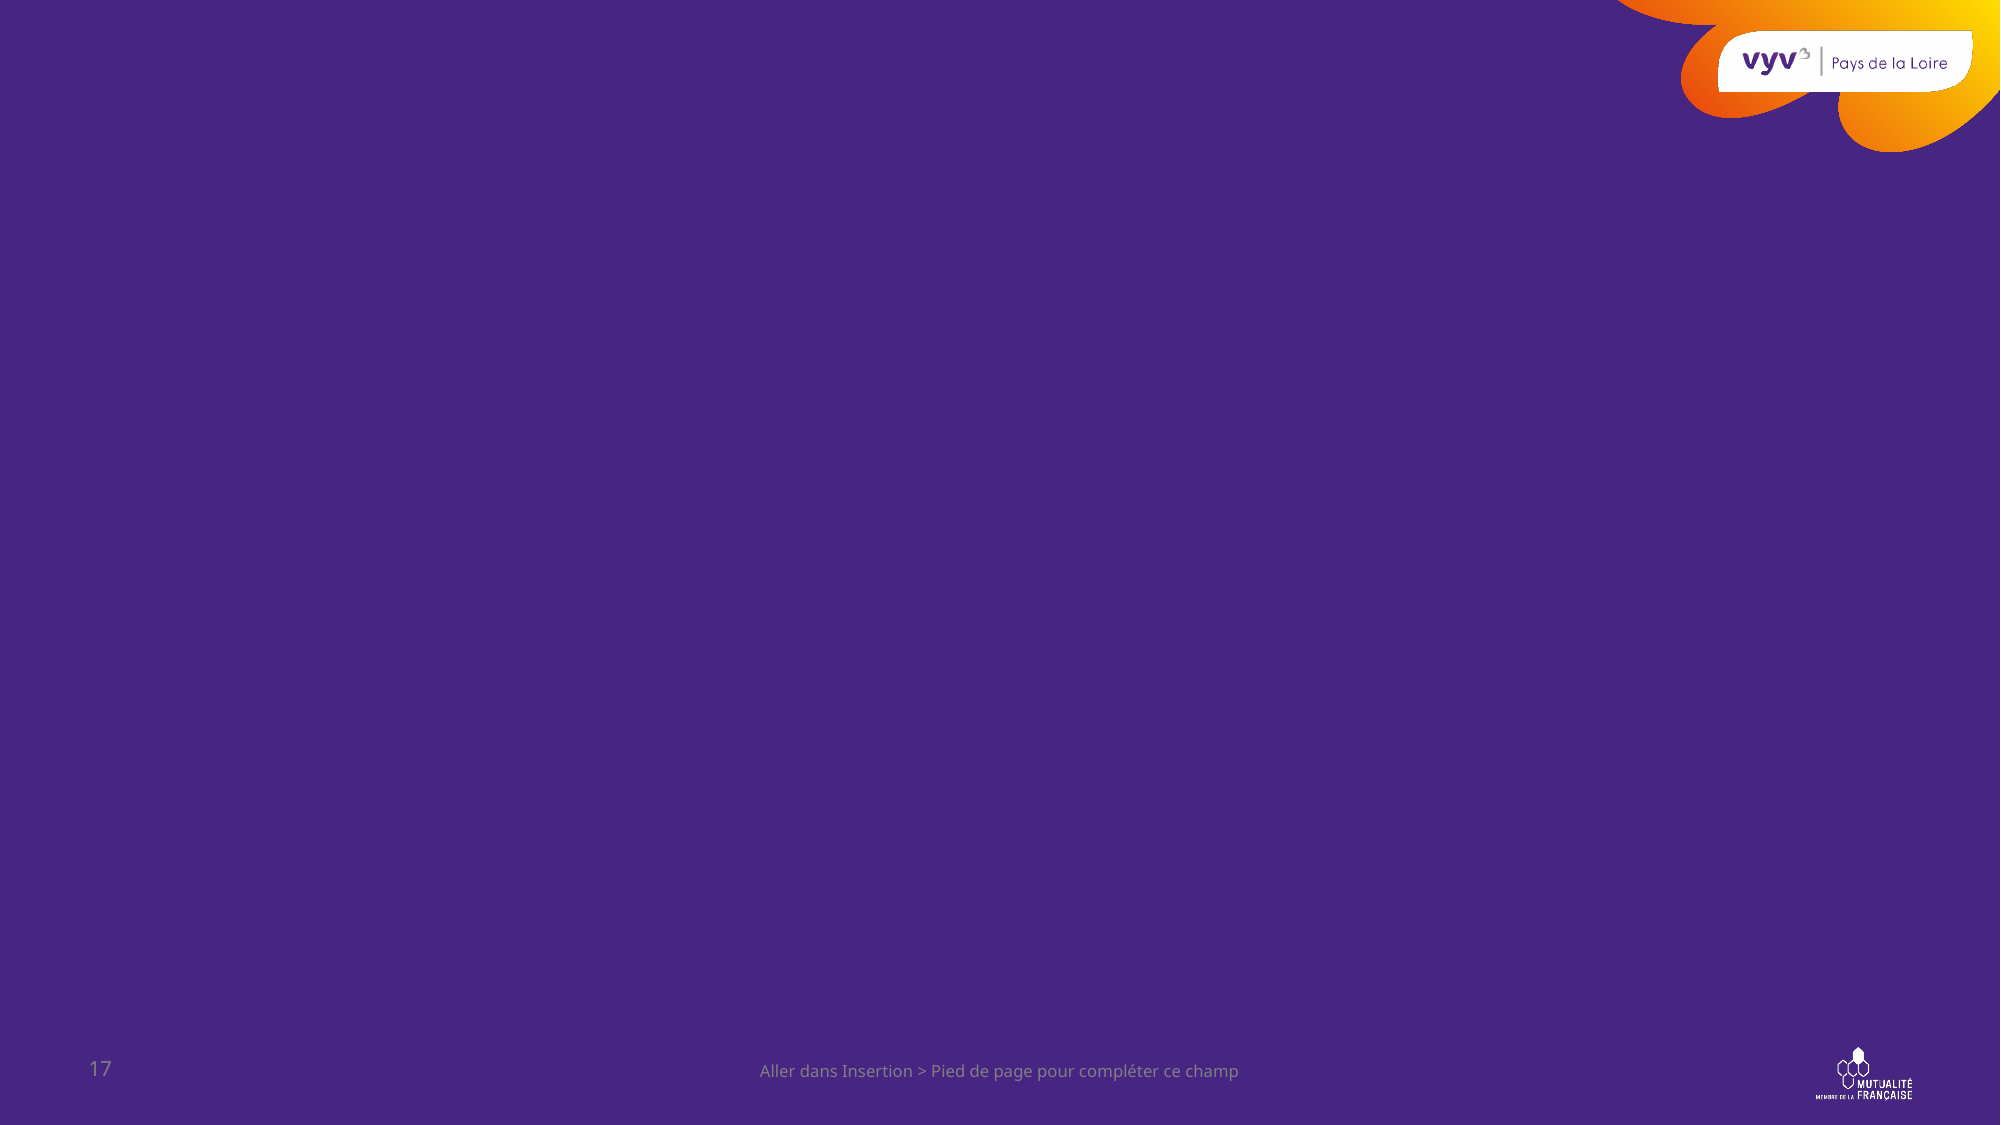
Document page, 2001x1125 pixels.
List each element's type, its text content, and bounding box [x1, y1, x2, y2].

picture [1713, 24, 1977, 98]
slide_number 17 [88, 1063, 207, 1085]
picture [1816, 1047, 1912, 1101]
footer Aller dans Insertion > Pied de page pour compléter ce champ [207, 1063, 1794, 1085]
